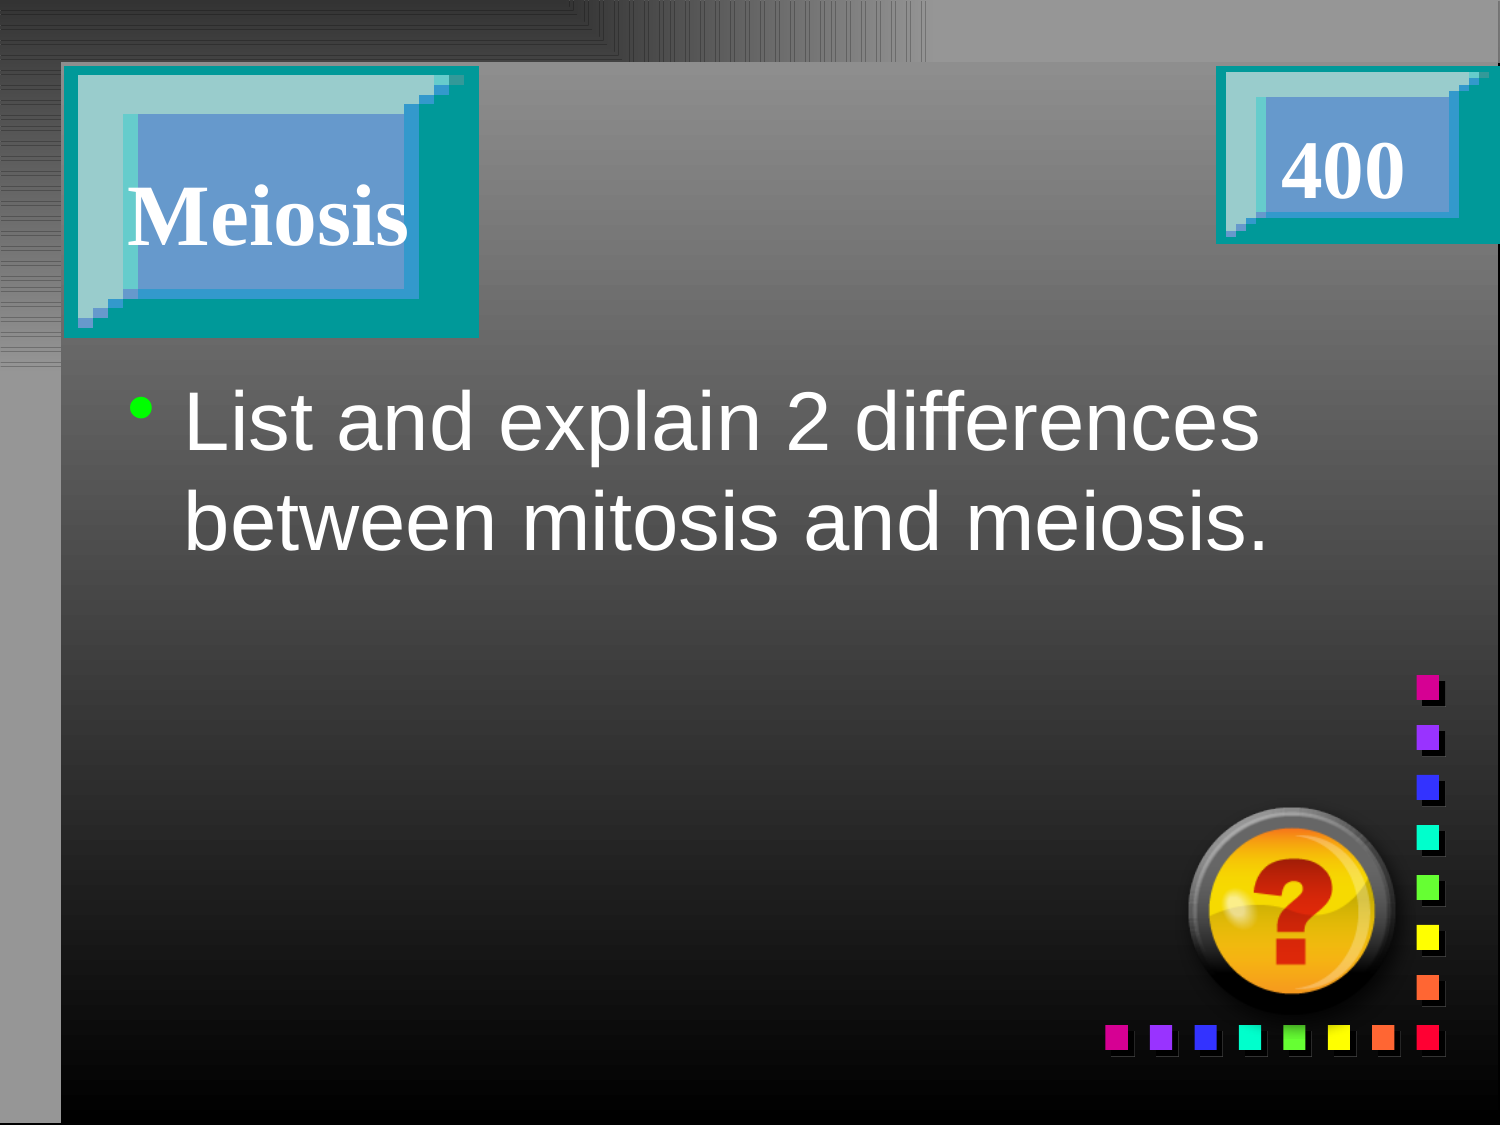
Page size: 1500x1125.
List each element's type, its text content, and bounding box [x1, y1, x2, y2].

list List and explain 2 differences between mitosis and meiosis. [112, 359, 1388, 799]
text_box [1216, 66, 1500, 244]
picture [1174, 798, 1416, 1039]
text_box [64, 66, 479, 339]
